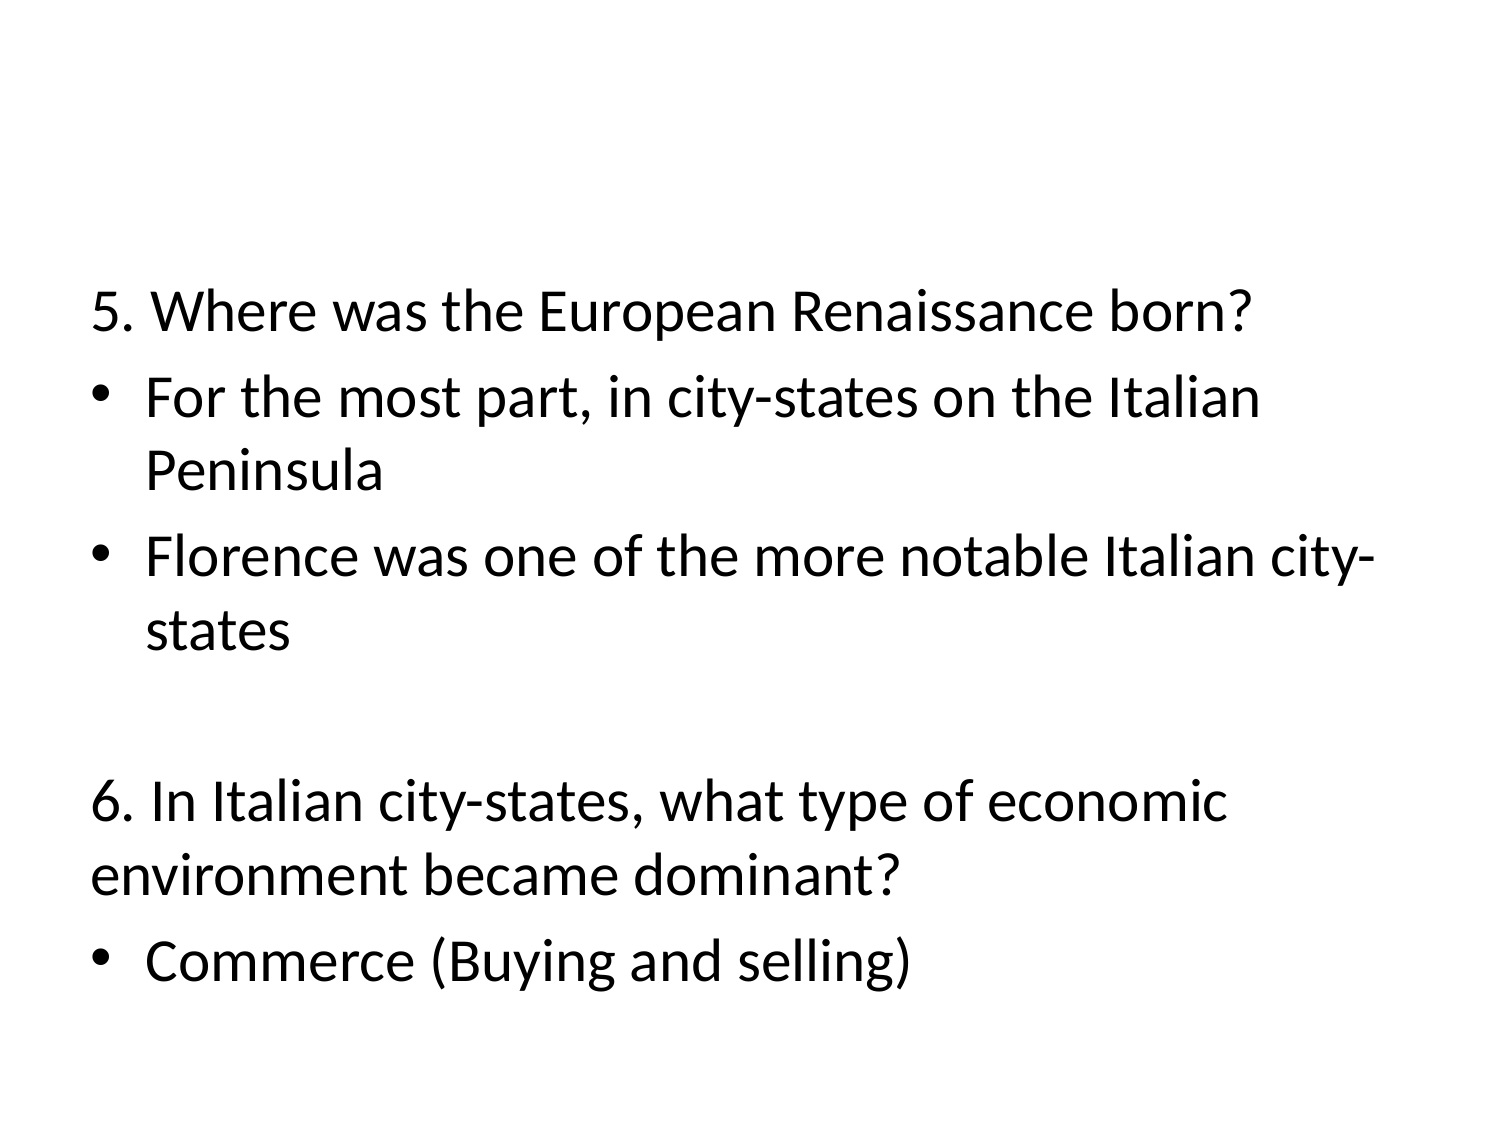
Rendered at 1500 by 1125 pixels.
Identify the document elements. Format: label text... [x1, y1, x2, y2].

list 5. Where was the European Renaissance born? For the most part, in city-states on the Italian Peninsula Florence was one of the more notable Italian city-states 6. In Italian city-states, what type of economic environment became dominant? Commerce (Buying and selling) [75, 262, 1425, 1005]
